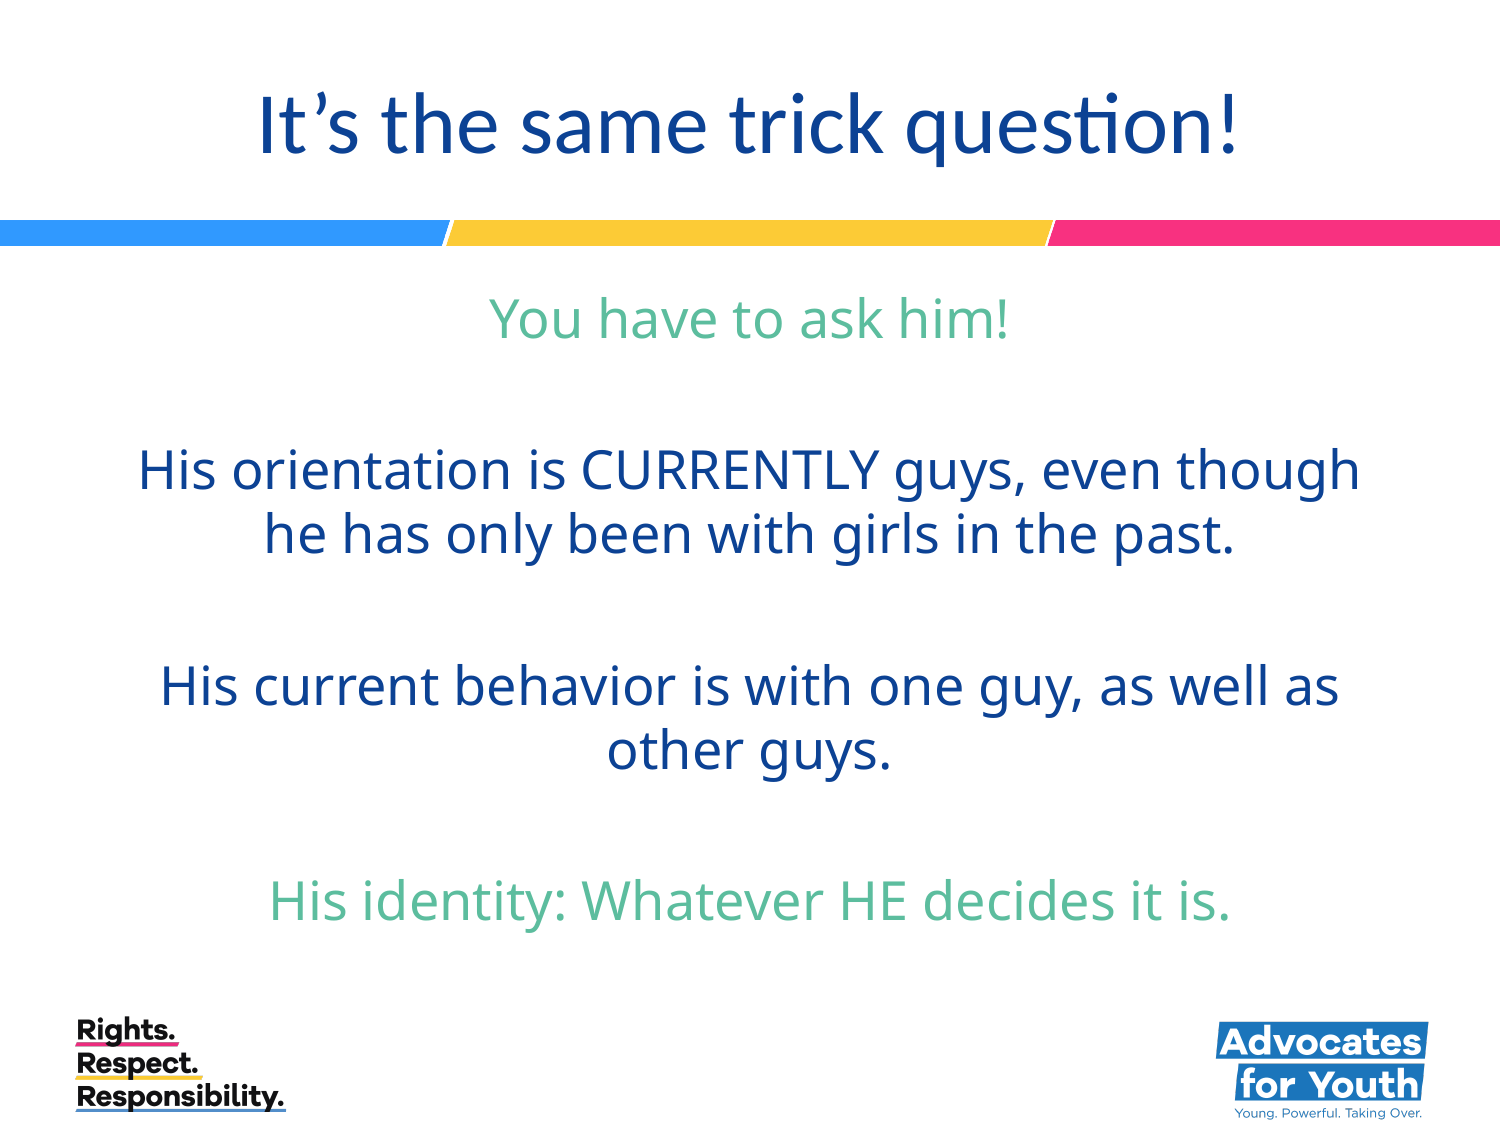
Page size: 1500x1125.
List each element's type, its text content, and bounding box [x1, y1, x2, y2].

title It’s the same trick question! [112, 24, 1388, 213]
list You have to ask him! His orientation is CURRENTLY guys, even though he has only been with girls in the past. His current behavior is with one guy, as well as other guys. His identity: Whatever HE decides it is. [112, 276, 1388, 952]
picture [0, 207, 1500, 258]
